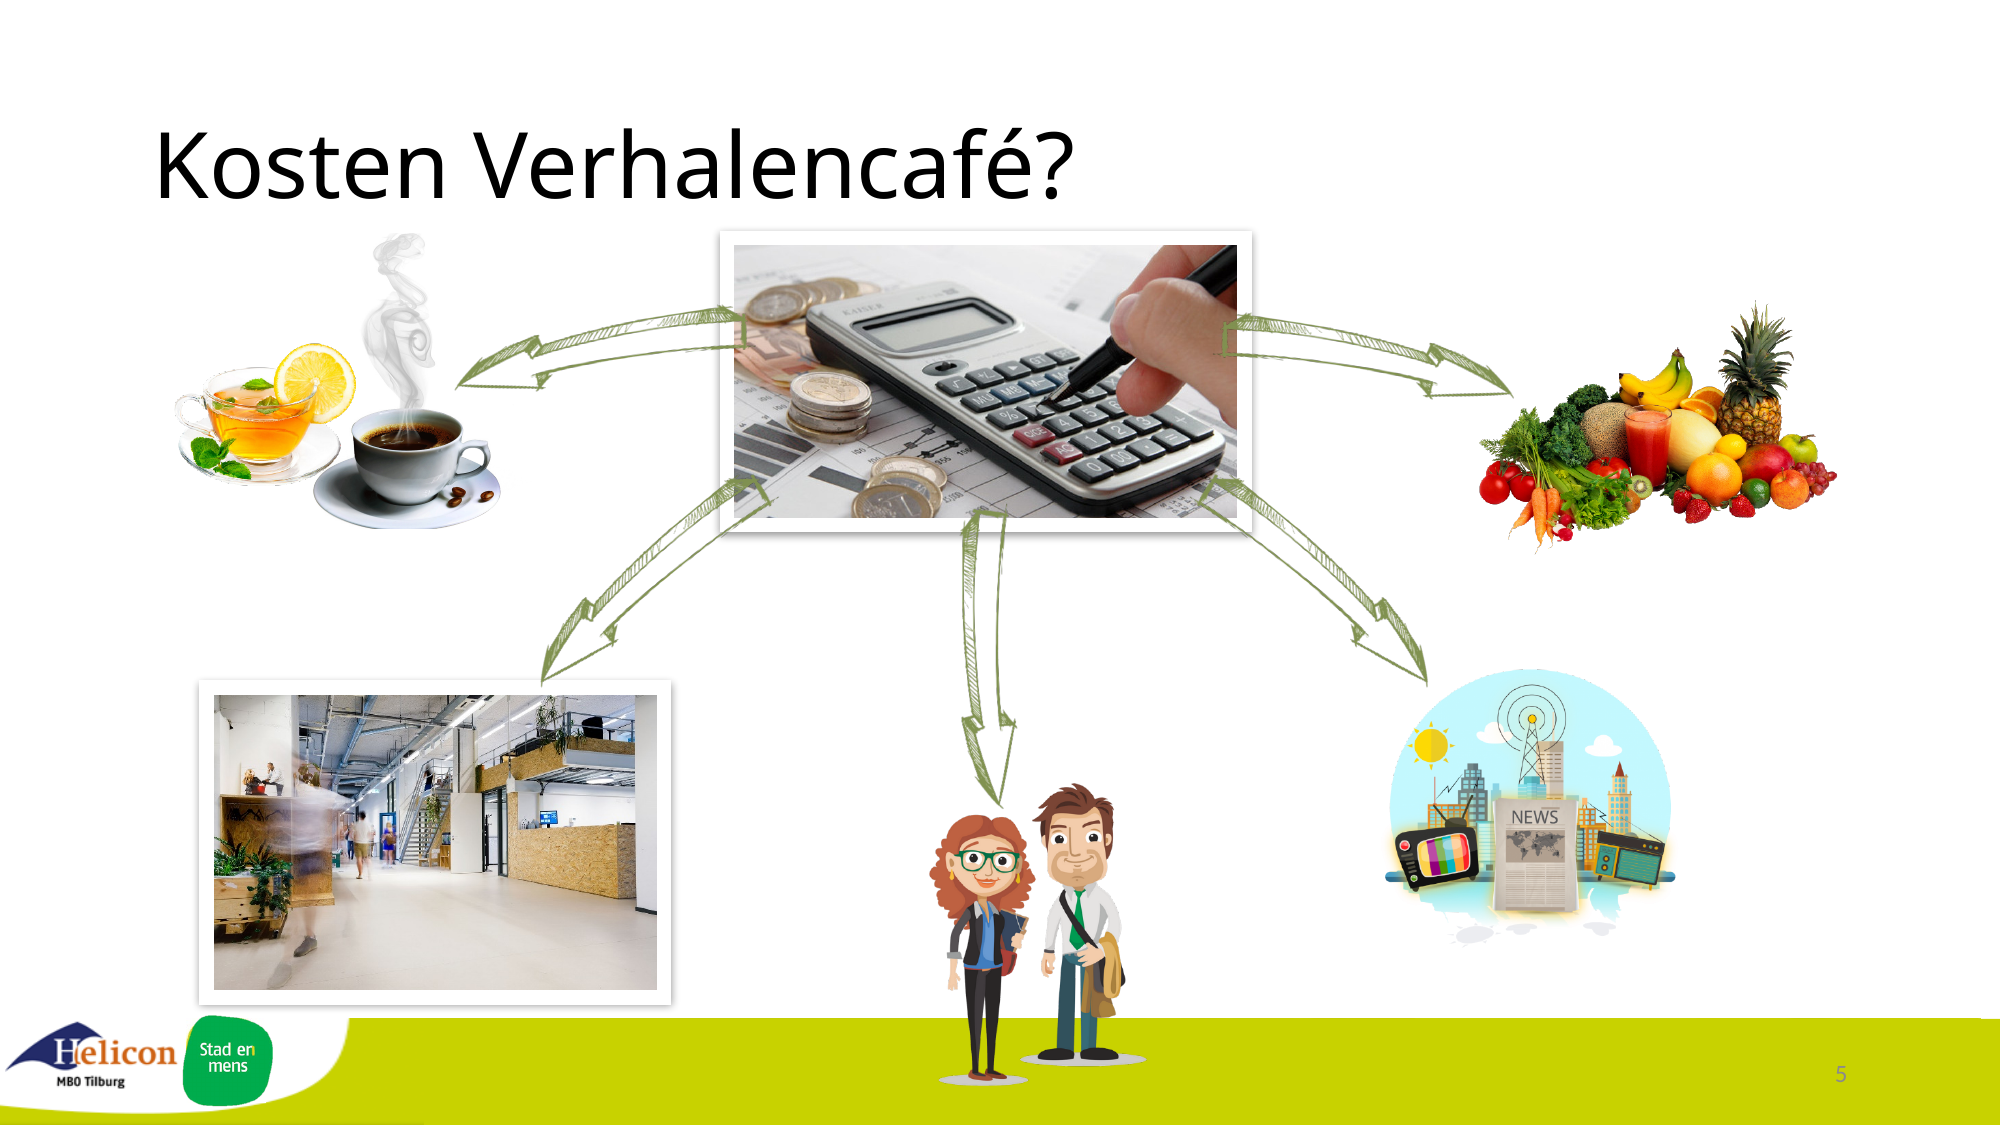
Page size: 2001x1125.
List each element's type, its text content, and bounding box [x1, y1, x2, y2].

picture [213, 234, 1863, 1086]
picture [0, 1013, 424, 1125]
slide_number 5 [1412, 1042, 1863, 1103]
title Kosten Verhalencafé? [137, 59, 1863, 278]
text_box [152, 233, 532, 530]
